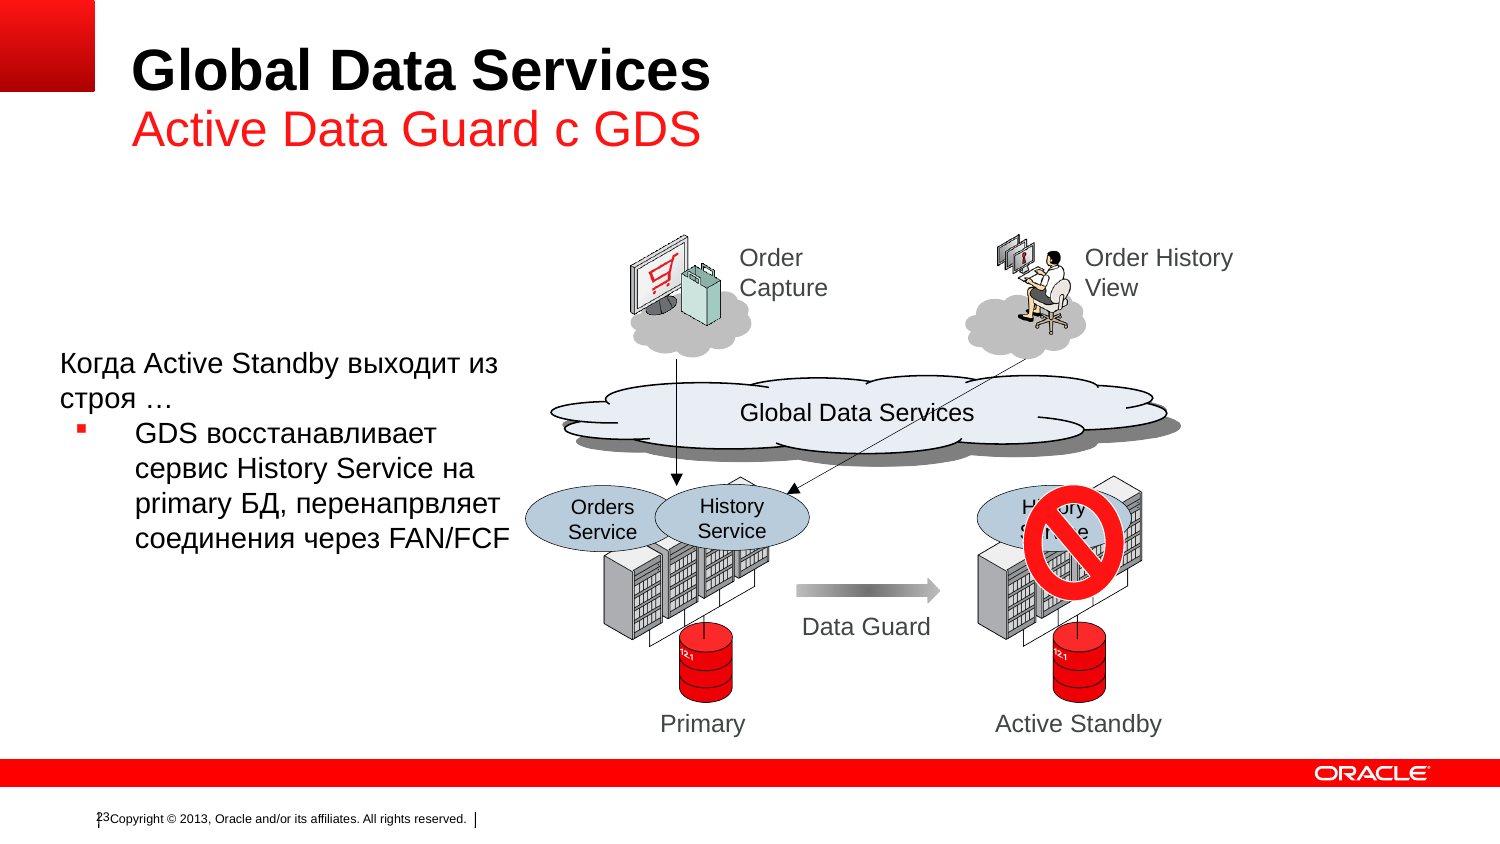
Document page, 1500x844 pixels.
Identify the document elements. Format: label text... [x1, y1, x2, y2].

picture [0, 759, 1500, 787]
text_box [654, 325, 968, 551]
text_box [525, 233, 1250, 746]
title Global Data Services Active Data Guard с GDS [131, 40, 1482, 203]
text_box Когда Active Standby выходит из строя … GDS восстанавливает сервис History Service на primary БД, перенапрвляет соединения через FAN/FCF [44, 337, 520, 562]
